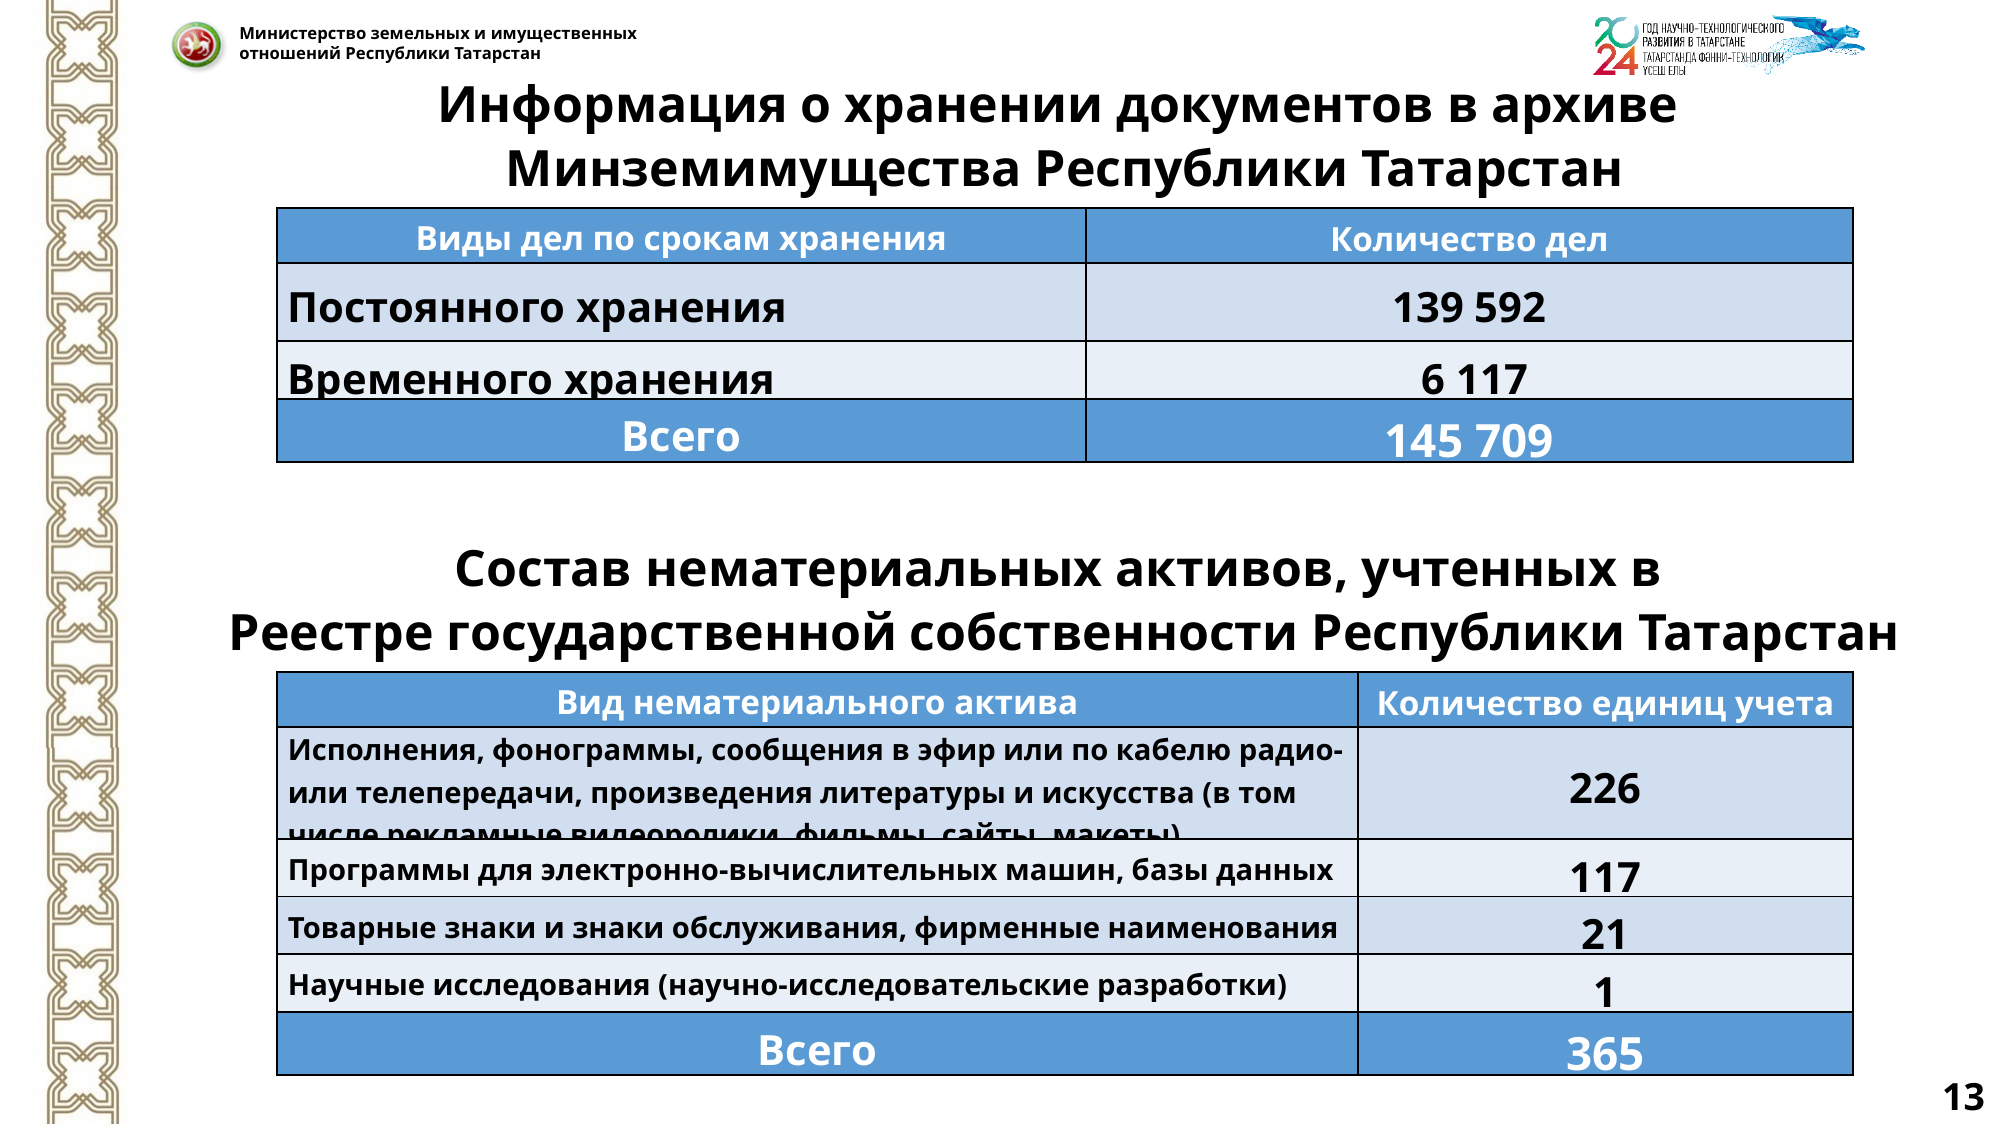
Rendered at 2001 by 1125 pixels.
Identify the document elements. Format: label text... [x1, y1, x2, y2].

text_box Состав нематериальных активов, учтенных в Реестре государственной собственности Республики Татарстан [96, 524, 2000, 668]
table_cell 117 [1359, 840, 1852, 896]
table_cell Временного хранения [278, 342, 1085, 398]
table_cell 6 117 [1087, 342, 1852, 398]
table_cell 21 [1359, 897, 1852, 953]
table_cell Постоянного хранения [278, 269, 1085, 340]
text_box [169, 17, 745, 76]
table_cell 145 709 [1087, 400, 1852, 461]
table_cell 365 [1359, 1013, 1852, 1074]
table_cell Товарные знаки и знаки обслуживания, фирменные наименования [278, 897, 1357, 953]
table_cell Всего [278, 400, 1085, 461]
table_cell Научные исследования (научно-исследовательские разработки) [278, 955, 1357, 1011]
table_cell Программы для электронно-вычислительных машин, базы данных [278, 840, 1357, 896]
table_cell 1 [1359, 955, 1852, 1011]
table_cell 139 592 [1087, 269, 1852, 340]
table_header Количество единиц учета [1359, 673, 1852, 726]
slide_number 13 [1550, 1065, 2000, 1125]
table_cell 226 [1359, 728, 1852, 838]
text_box Информация о хранении документов в архиве Минземимущества Республики Татарстан [96, 60, 2000, 269]
picture [0, 0, 2001, 1125]
table_cell Исполнения, фонограммы, сообщения в эфир или по кабелю радио- или телепередачи, произведения литературы и искусства (в том числе рекламные видеоролики, фильмы, сайты, макеты) [278, 728, 1357, 838]
table_cell Всего [278, 1013, 1357, 1074]
table_header Вид нематериального актива [278, 673, 1357, 726]
